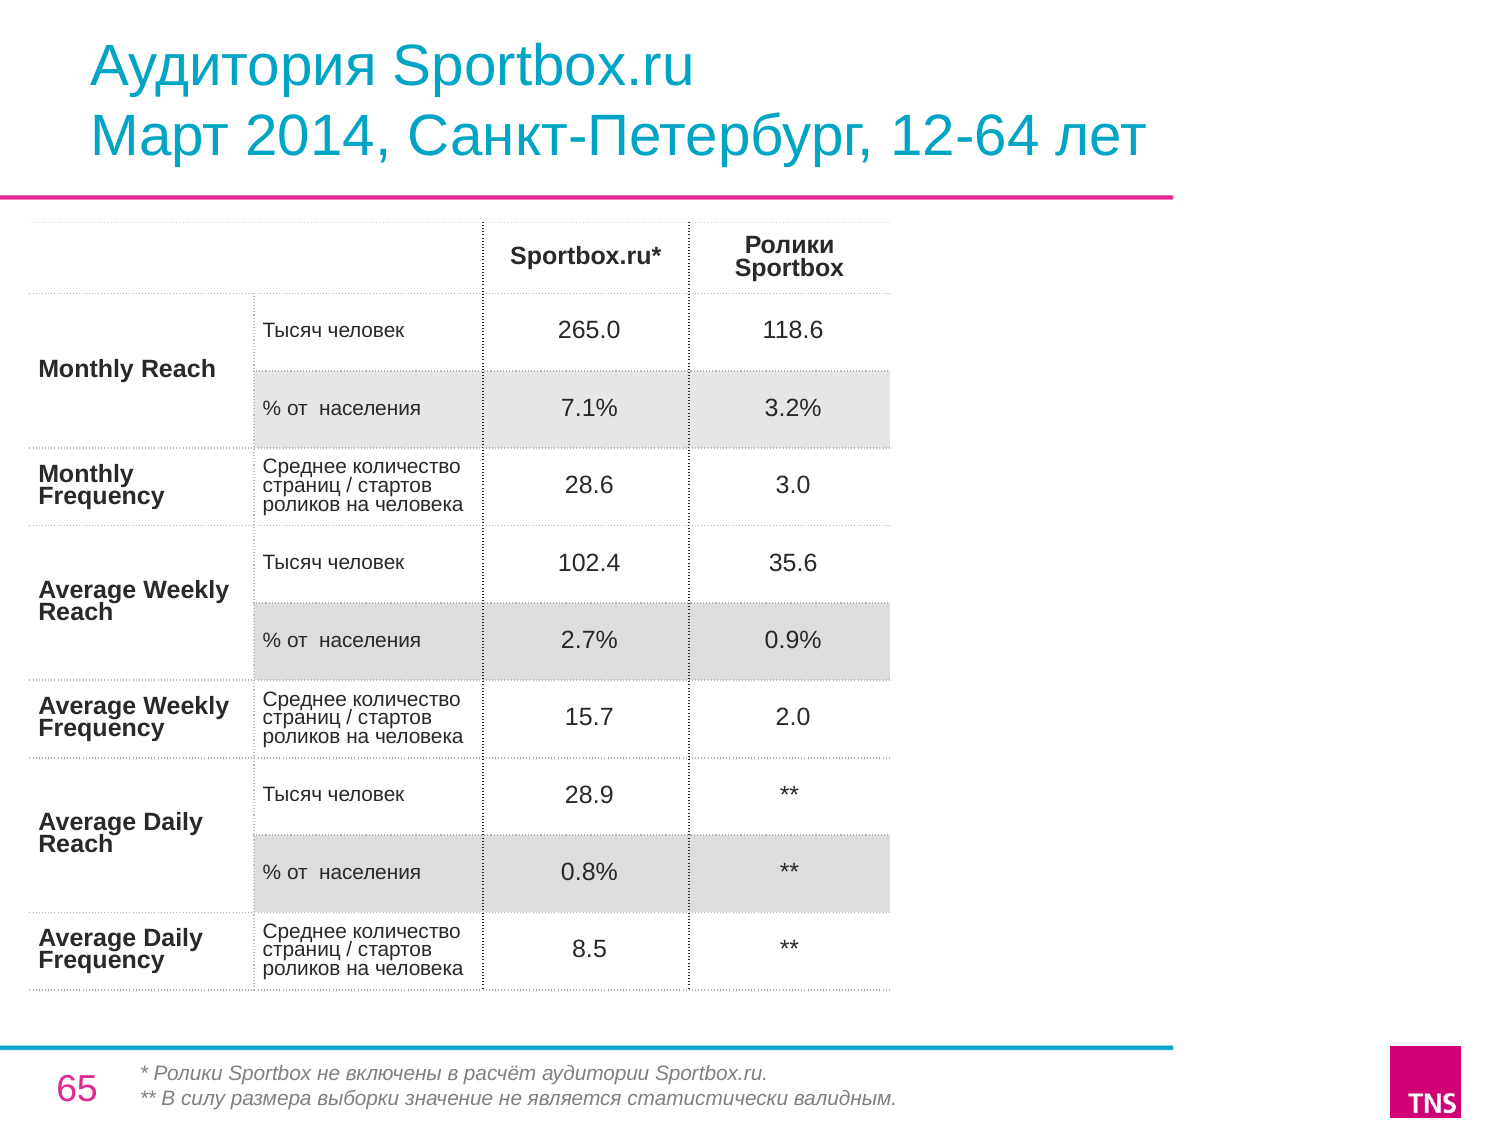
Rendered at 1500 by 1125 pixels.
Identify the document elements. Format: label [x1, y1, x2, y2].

text_box [124, 1052, 1463, 1117]
title [74, 8, 1476, 187]
table_cell [29, 294, 890, 990]
picture [0, 0, 1500, 1125]
table_header [29, 223, 890, 294]
slide_number [40, 1055, 392, 1125]
